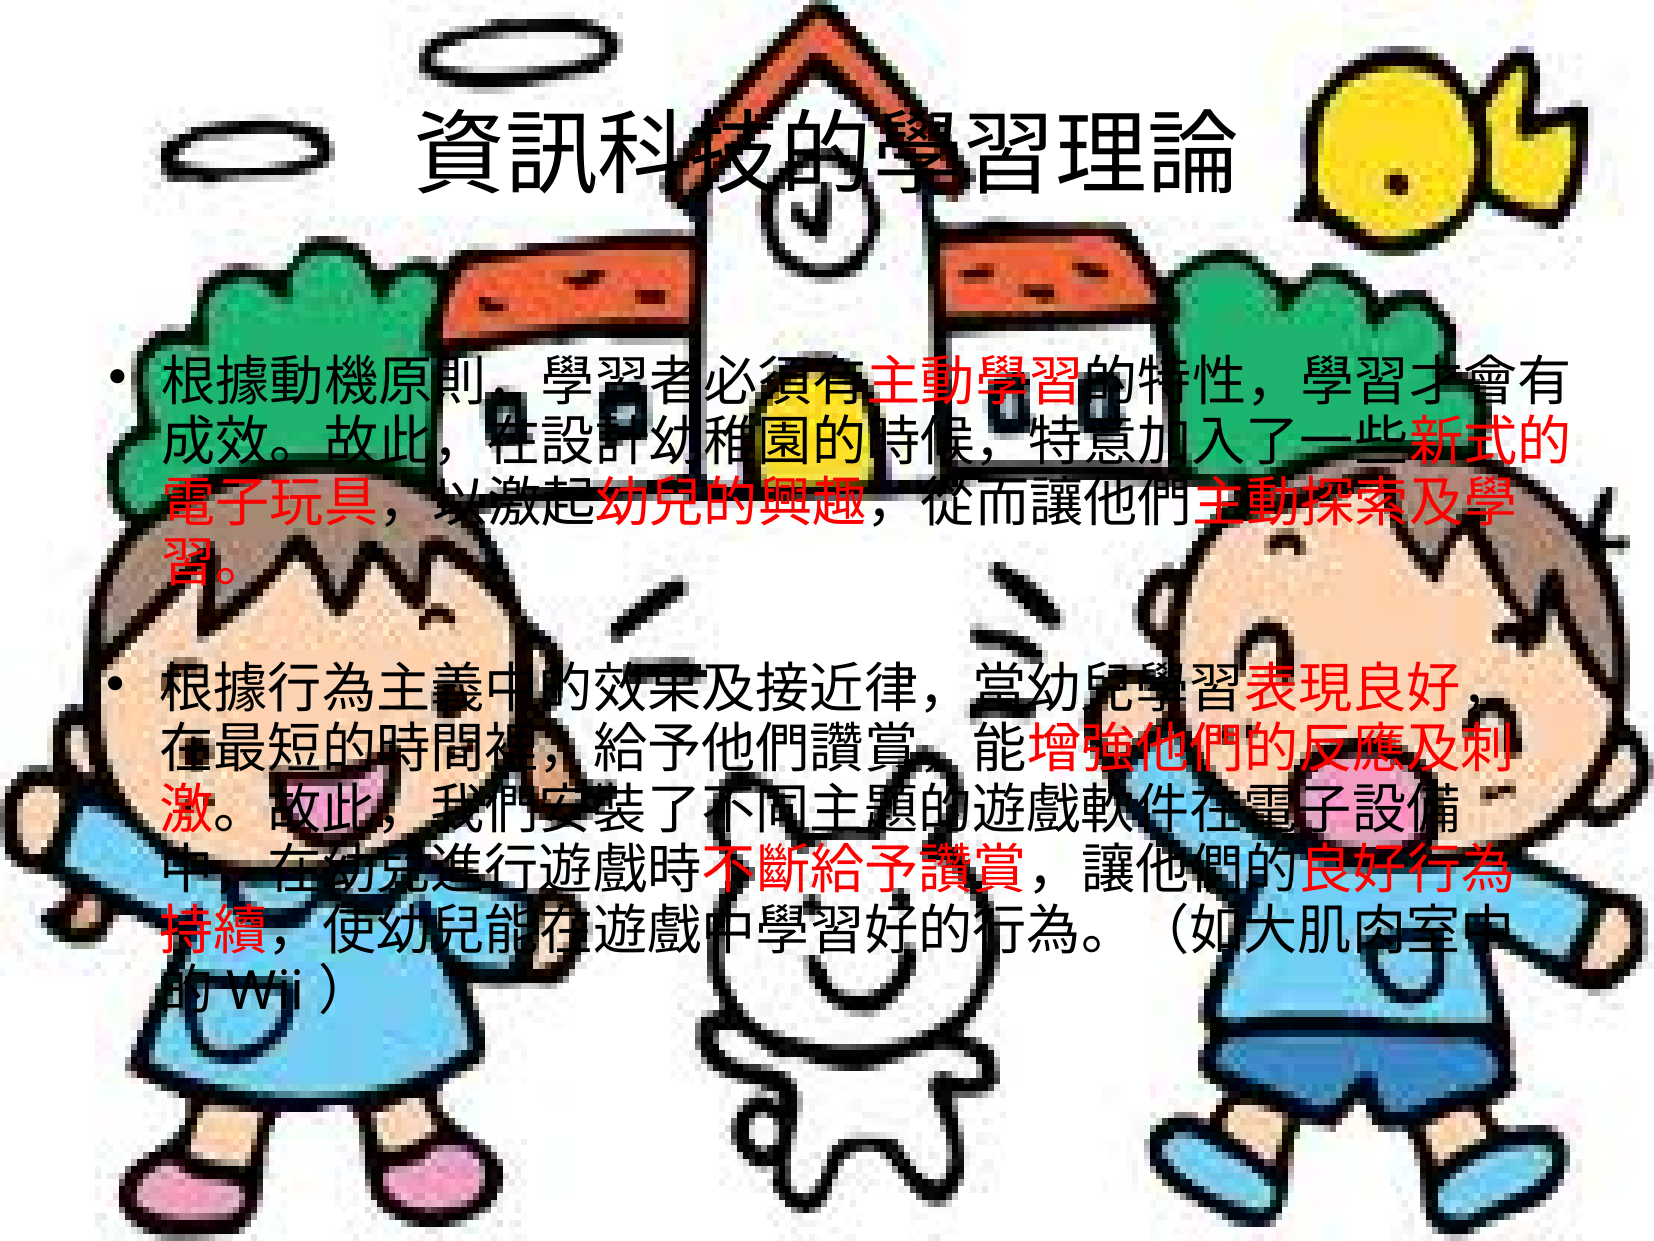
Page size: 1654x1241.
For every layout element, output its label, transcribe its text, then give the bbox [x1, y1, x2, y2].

list 根據動機原則，學習者必須有主動學習的特性，學習才會有成效。故此，在設計幼稚園的時候，特意加入了一些新式的電子玩具，以激起幼兒的興趣，從而讓他們主動探索及學習。 [90, 348, 1579, 739]
title 資訊科技的學習理論 [82, 49, 1571, 257]
text_box 根據行為主義中的效果及接近律，當幼兒學習表現良好，在最短的時間裡，給予他們讚賞，能增強他們的反應及刺激。故此，我們安裝了不同主題的遊戲軟件在電子設備中，在幼兒進行遊戲時不斷給予讚賞，讓他們的良好行為持續，使幼兒能在遊戲中學習好的行為。（如大肌肉室中的Wii） [88, 655, 1565, 1077]
picture [0, 0, 1654, 1241]
